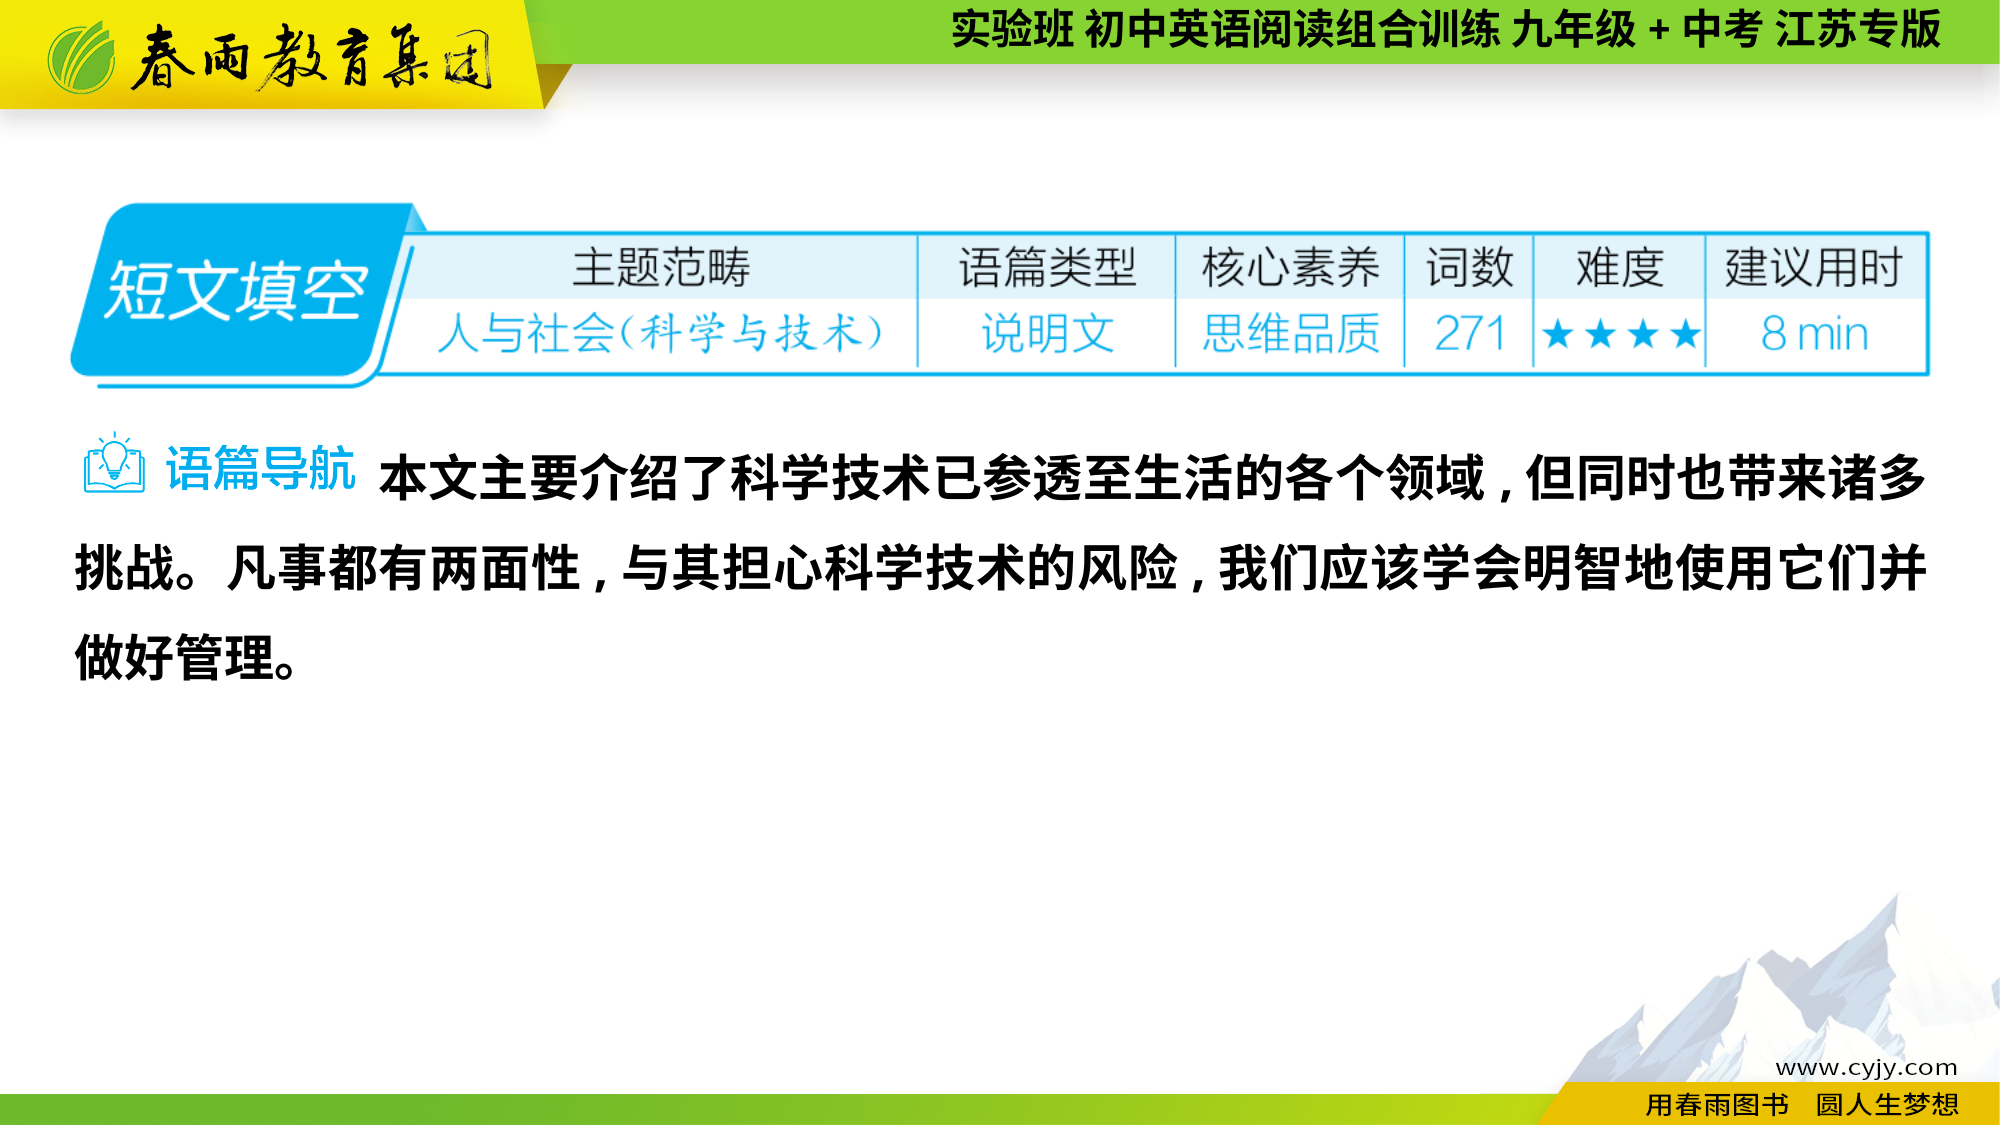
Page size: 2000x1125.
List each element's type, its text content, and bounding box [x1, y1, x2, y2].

list 本文主要介绍了科学技术已参透至生活的各个领域,但同时也带来诸多挑战。凡事都有两面性,与其担心科学技术的风险,我们应该学会明智地使用它们并做好管理。 [59, 409, 1944, 697]
picture [0, 0, 2000, 1125]
